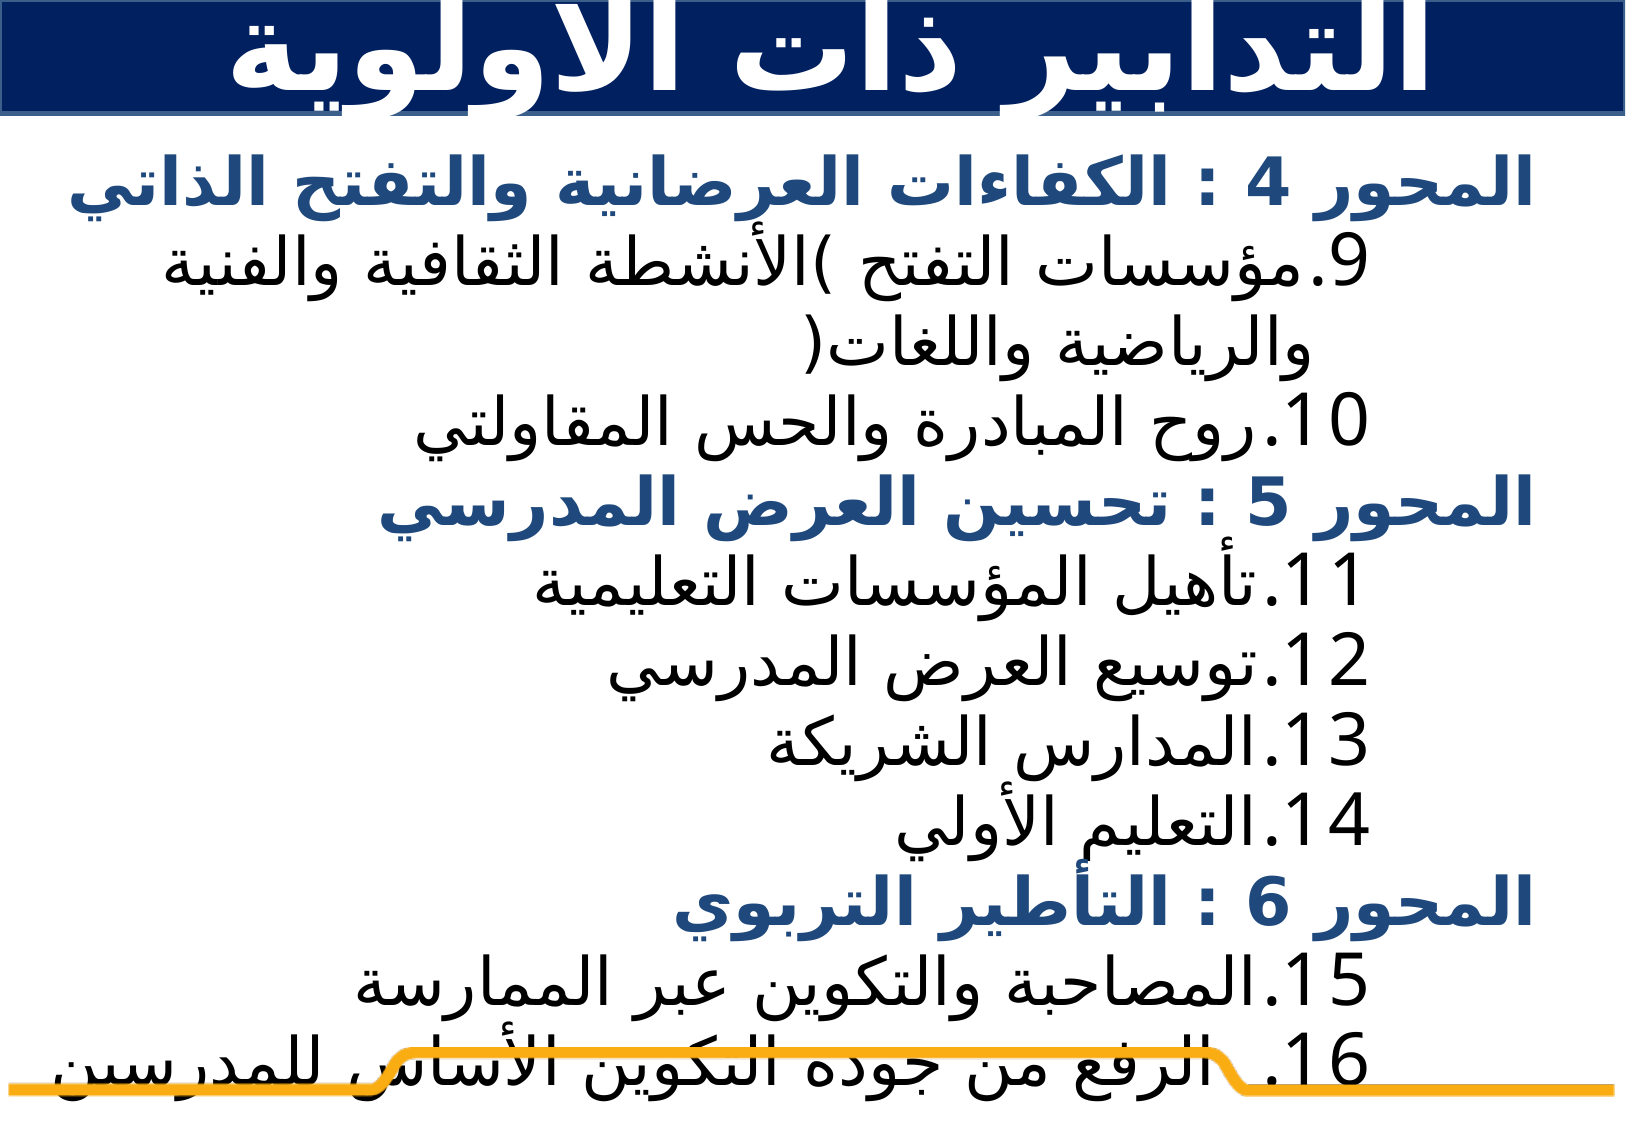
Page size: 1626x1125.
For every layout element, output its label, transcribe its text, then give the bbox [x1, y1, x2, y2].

picture [8, 1047, 1615, 1097]
text_box التدابير ذات الأولوية [19, 32, 1625, 146]
text_box المحور 4 : الكفاءات العرضانية والتفتح الذاتي مؤسسات التفتح )الأنشطة الثقافية والفنية والرياضية واللغات( روح المبادرة والحس المقاولتي المحور 5 : تحسين العرض المدرسي تأهيل المؤسسات التعليمية توسيع العرض المدرسي المدارس الشريكة التعليم الأولي المحور 6 : التأطير التربوي المصاحبة والتكوين عبر الممارسة الرفع من جودة التكوين الأساس للمدرسين [32, 146, 1566, 1045]
